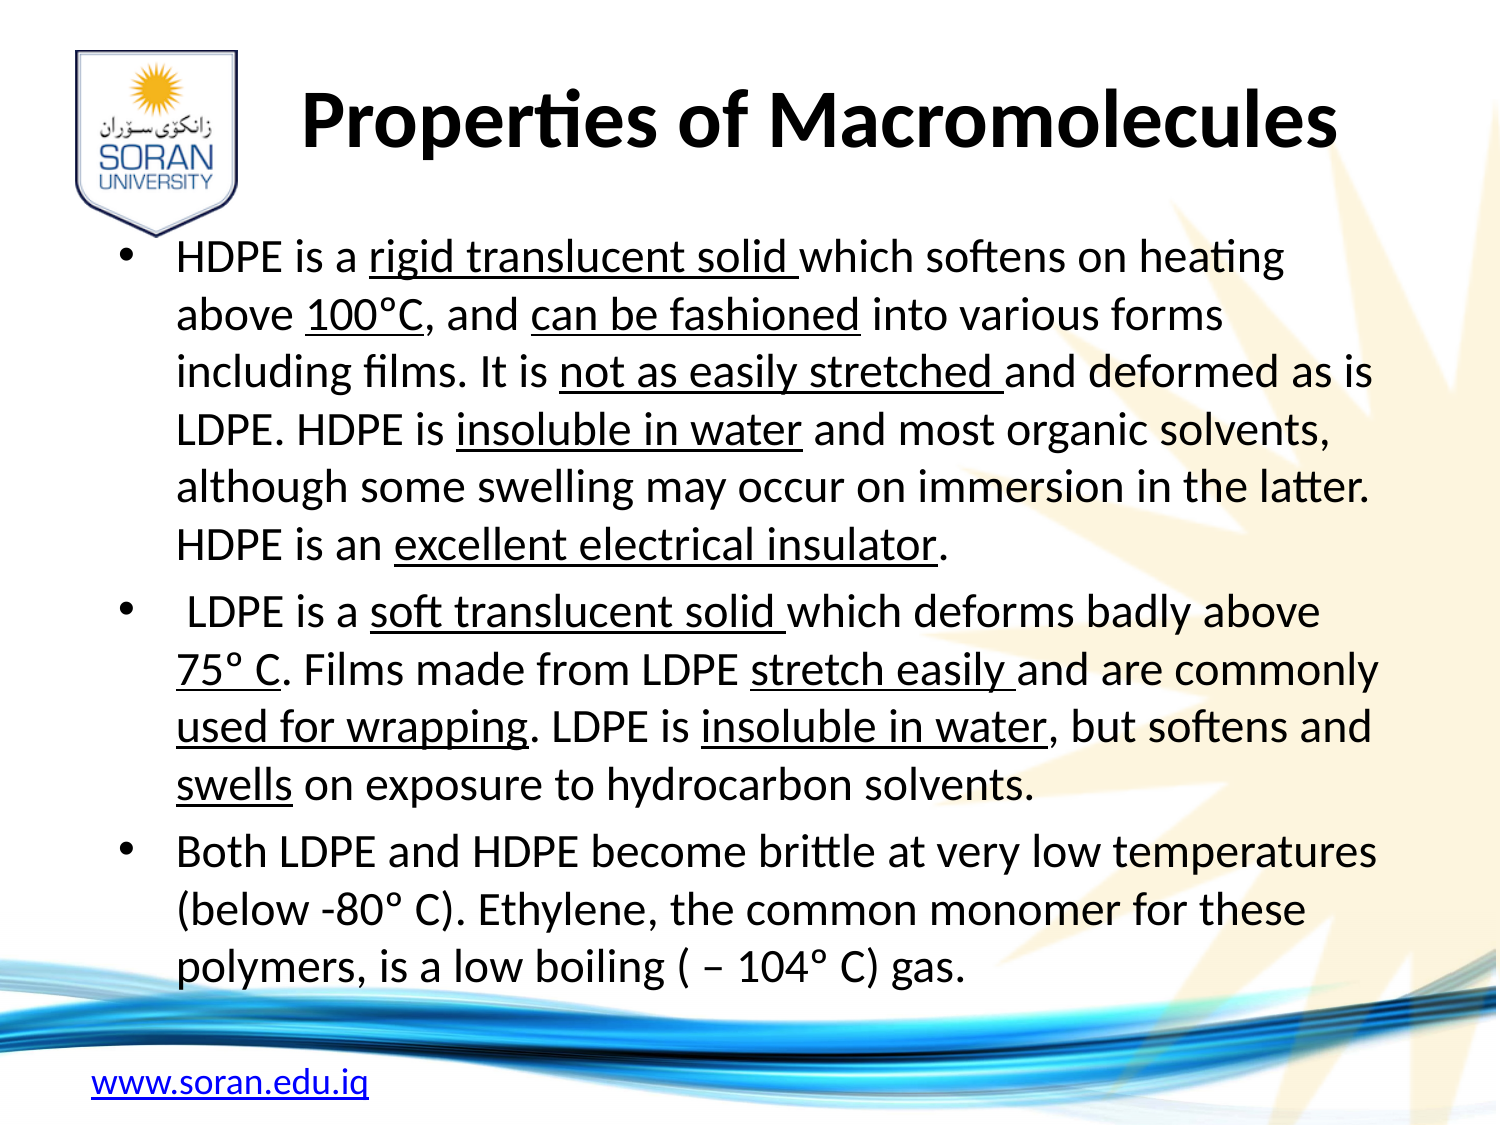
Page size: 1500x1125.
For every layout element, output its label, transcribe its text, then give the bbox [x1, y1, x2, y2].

title Properties of Macromolecules [103, 35, 1397, 193]
picture [0, 99, 1500, 1125]
picture [75, 50, 238, 238]
list HDPE is a rigid translucent solid which softens on heating above 100ºC, and can be fashioned into various forms including films. It is not as easily stretched and deformed as is LDPE. HDPE is insoluble in water and most organic solvents, although some swelling may occur on immersion in the latter. HDPE is an excellent electrical insulator. LDPE is a soft translucent solid which deforms badly above 75º C. Films made from LDPE stretch easily and are commonly used for wrapping. LDPE is insoluble in water, but softens and swells on exposure to hydrocarbon solvents. Both LDPE and HDPE become brittle at very low temperatures (below -80º C). Ethylene, the common monomer for these polymers, is a low boiling ( – 104º C) gas. [103, 217, 1397, 1014]
